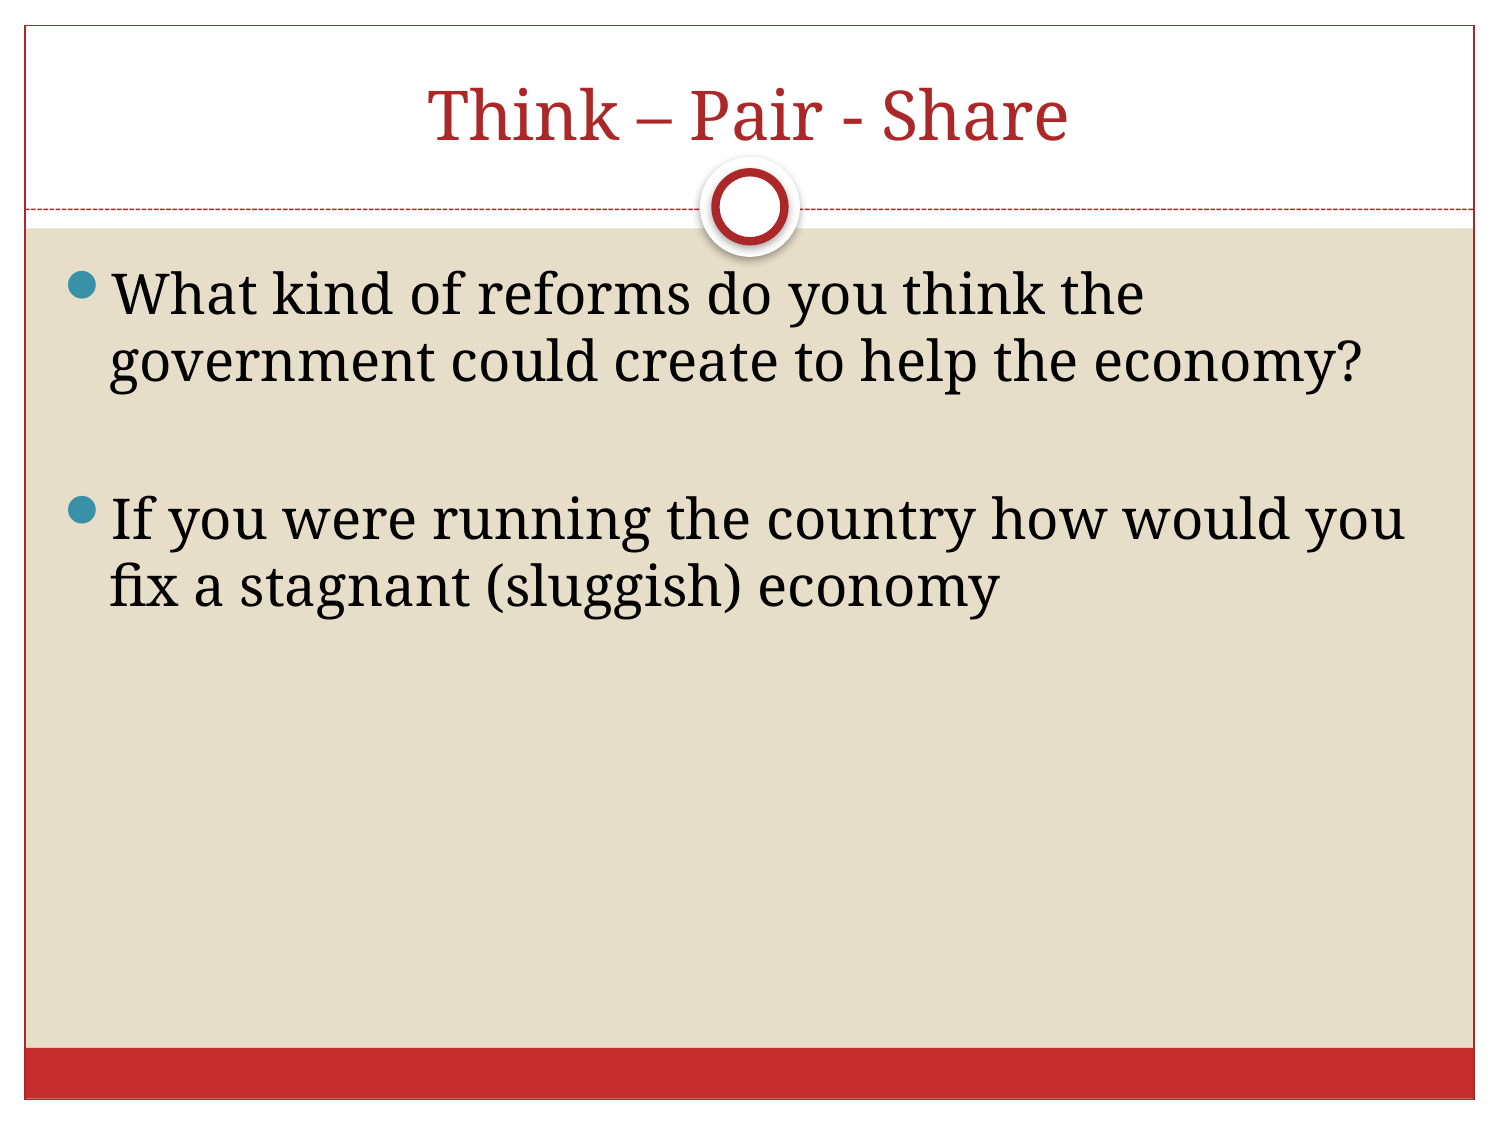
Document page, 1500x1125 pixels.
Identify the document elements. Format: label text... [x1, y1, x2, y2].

title Think – Pair - Share [49, 37, 1450, 162]
list What kind of reforms do you think the government could create to help the economy? If you were running the country how would you fix a stagnant (sluggish) economy [49, 250, 1445, 1001]
